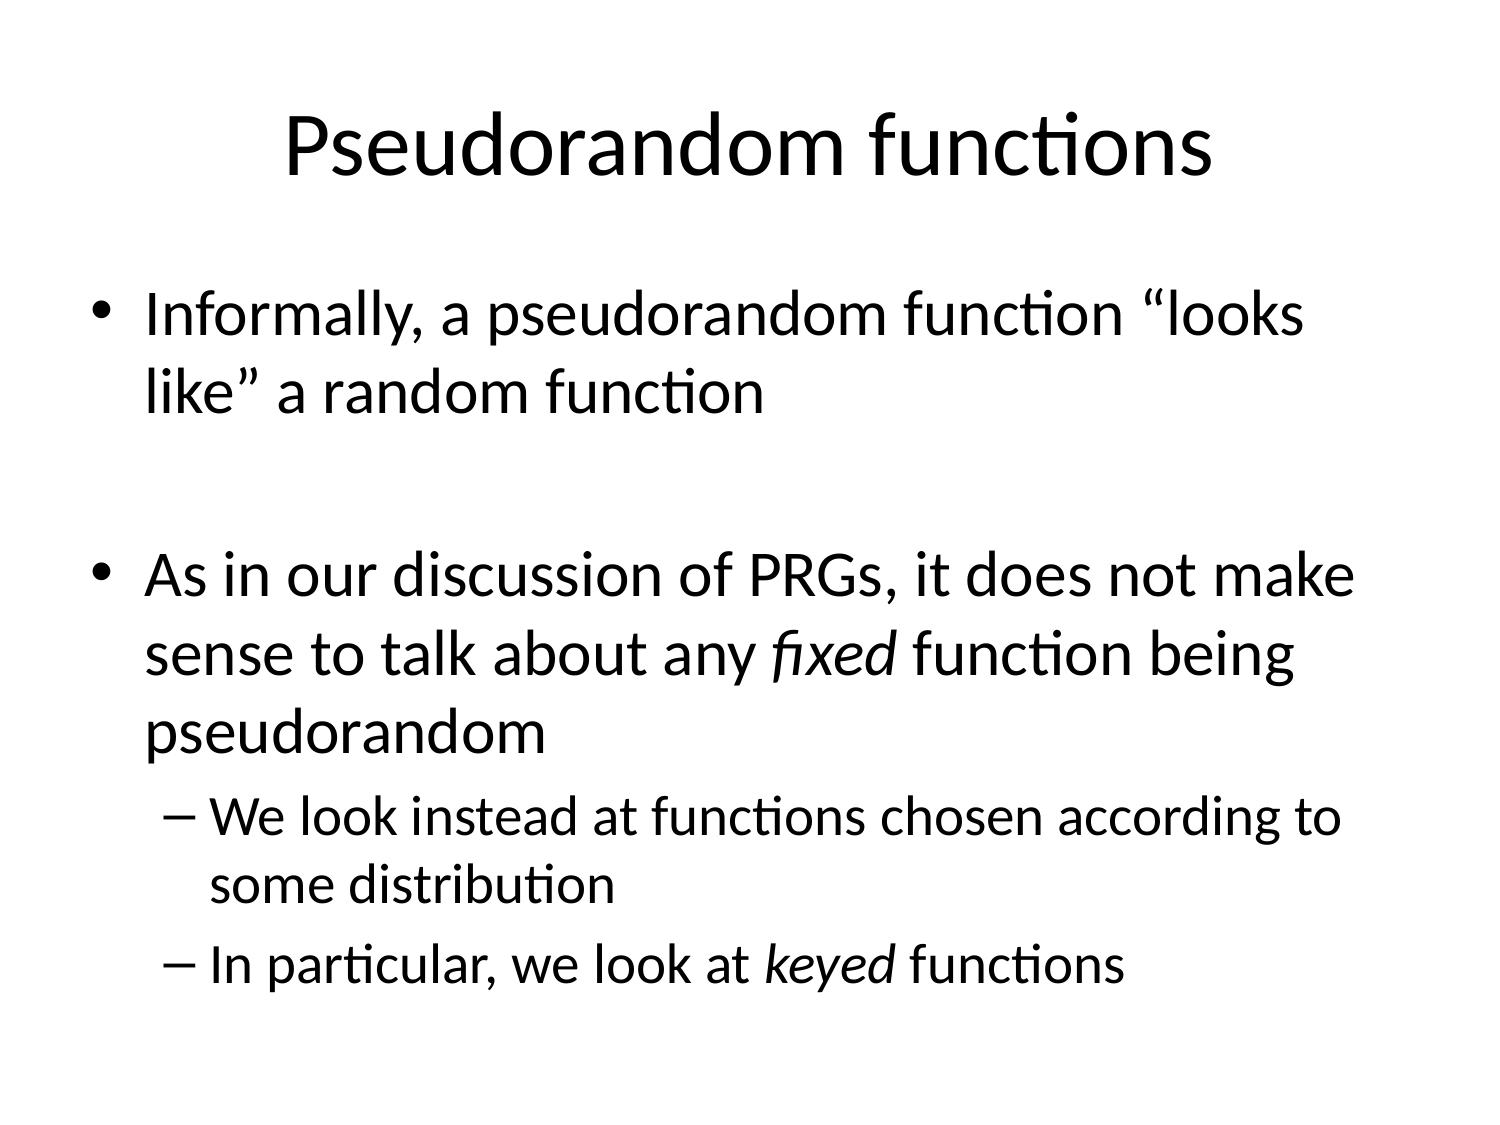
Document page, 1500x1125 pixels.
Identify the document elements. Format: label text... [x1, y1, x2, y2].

list Informally, a pseudorandom function “looks like” a random function As in our discussion of PRGs, it does not make sense to talk about any fixed function being pseudorandom We look instead at functions chosen according to some distribution In particular, we look at keyed functions [75, 262, 1425, 1005]
title Pseudorandom functions [75, 45, 1425, 233]
